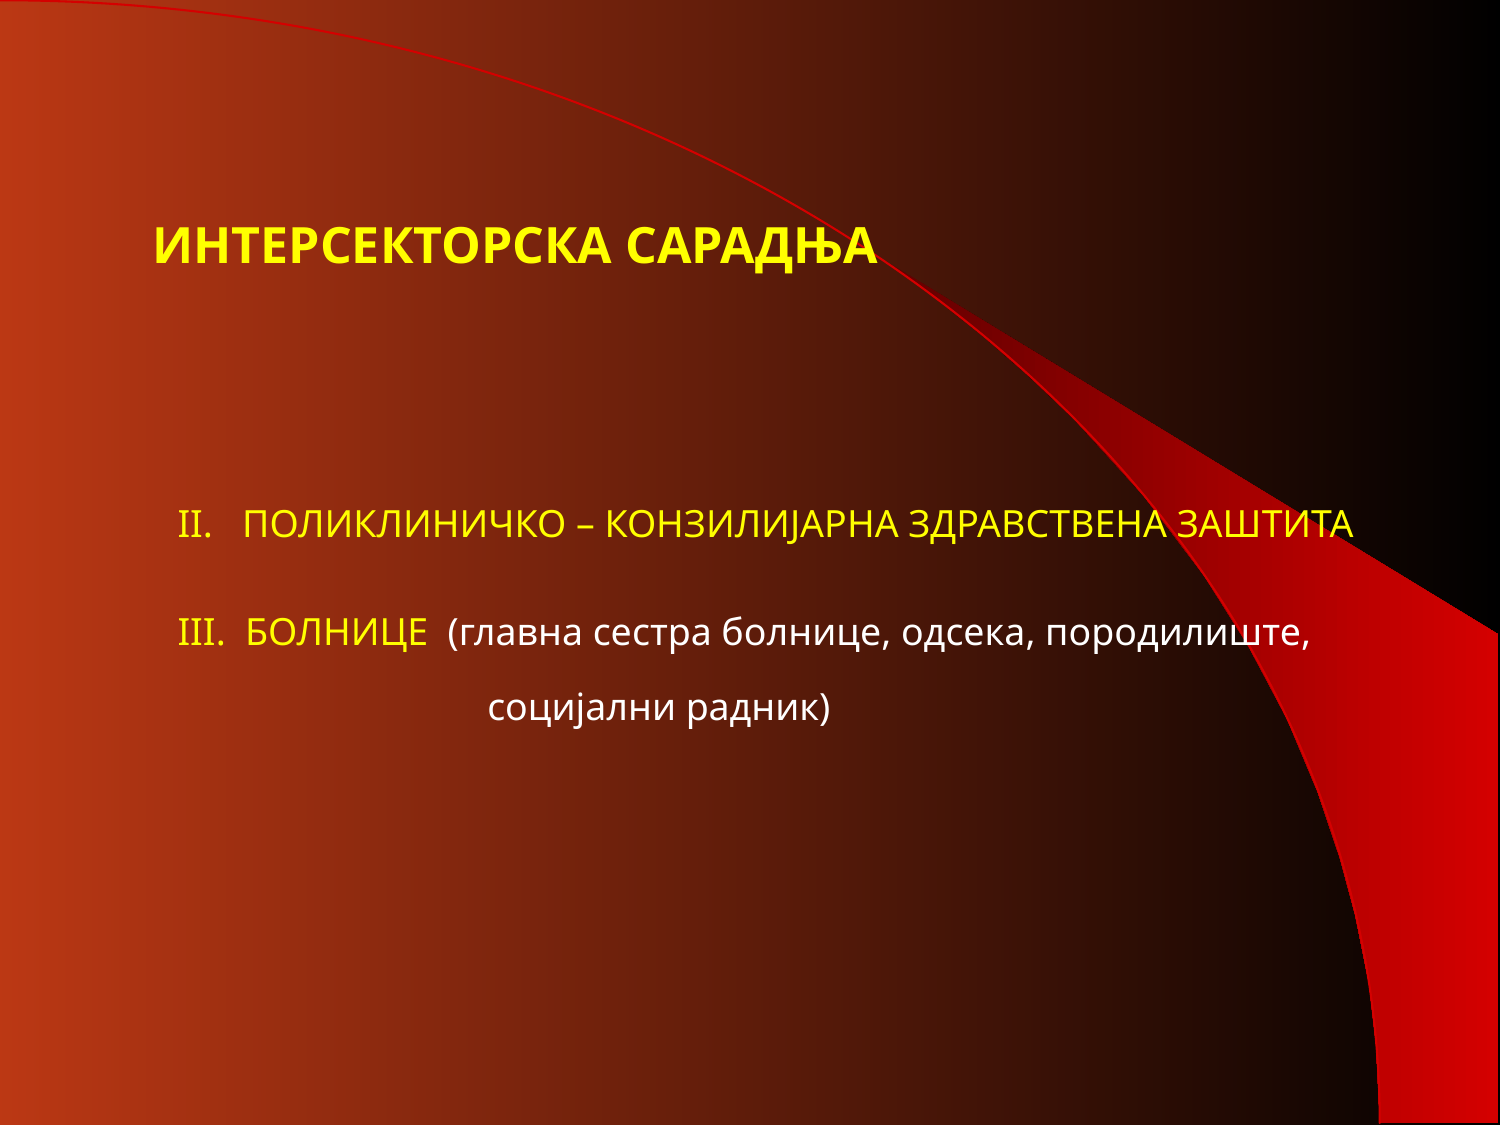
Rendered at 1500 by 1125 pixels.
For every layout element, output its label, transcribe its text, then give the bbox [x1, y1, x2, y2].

title ИНТЕРСЕКТОРСКА САРАДЊА [137, 174, 1013, 313]
list II. ПОЛИКЛИНИЧКО – КОНЗИЛИЈАРНА ЗДРАВСТВЕНА ЗАШТИТА III. БОЛНИЦЕ (главна сестра болнице, одсека, породилиште, социјални рaдник) [162, 337, 1500, 850]
